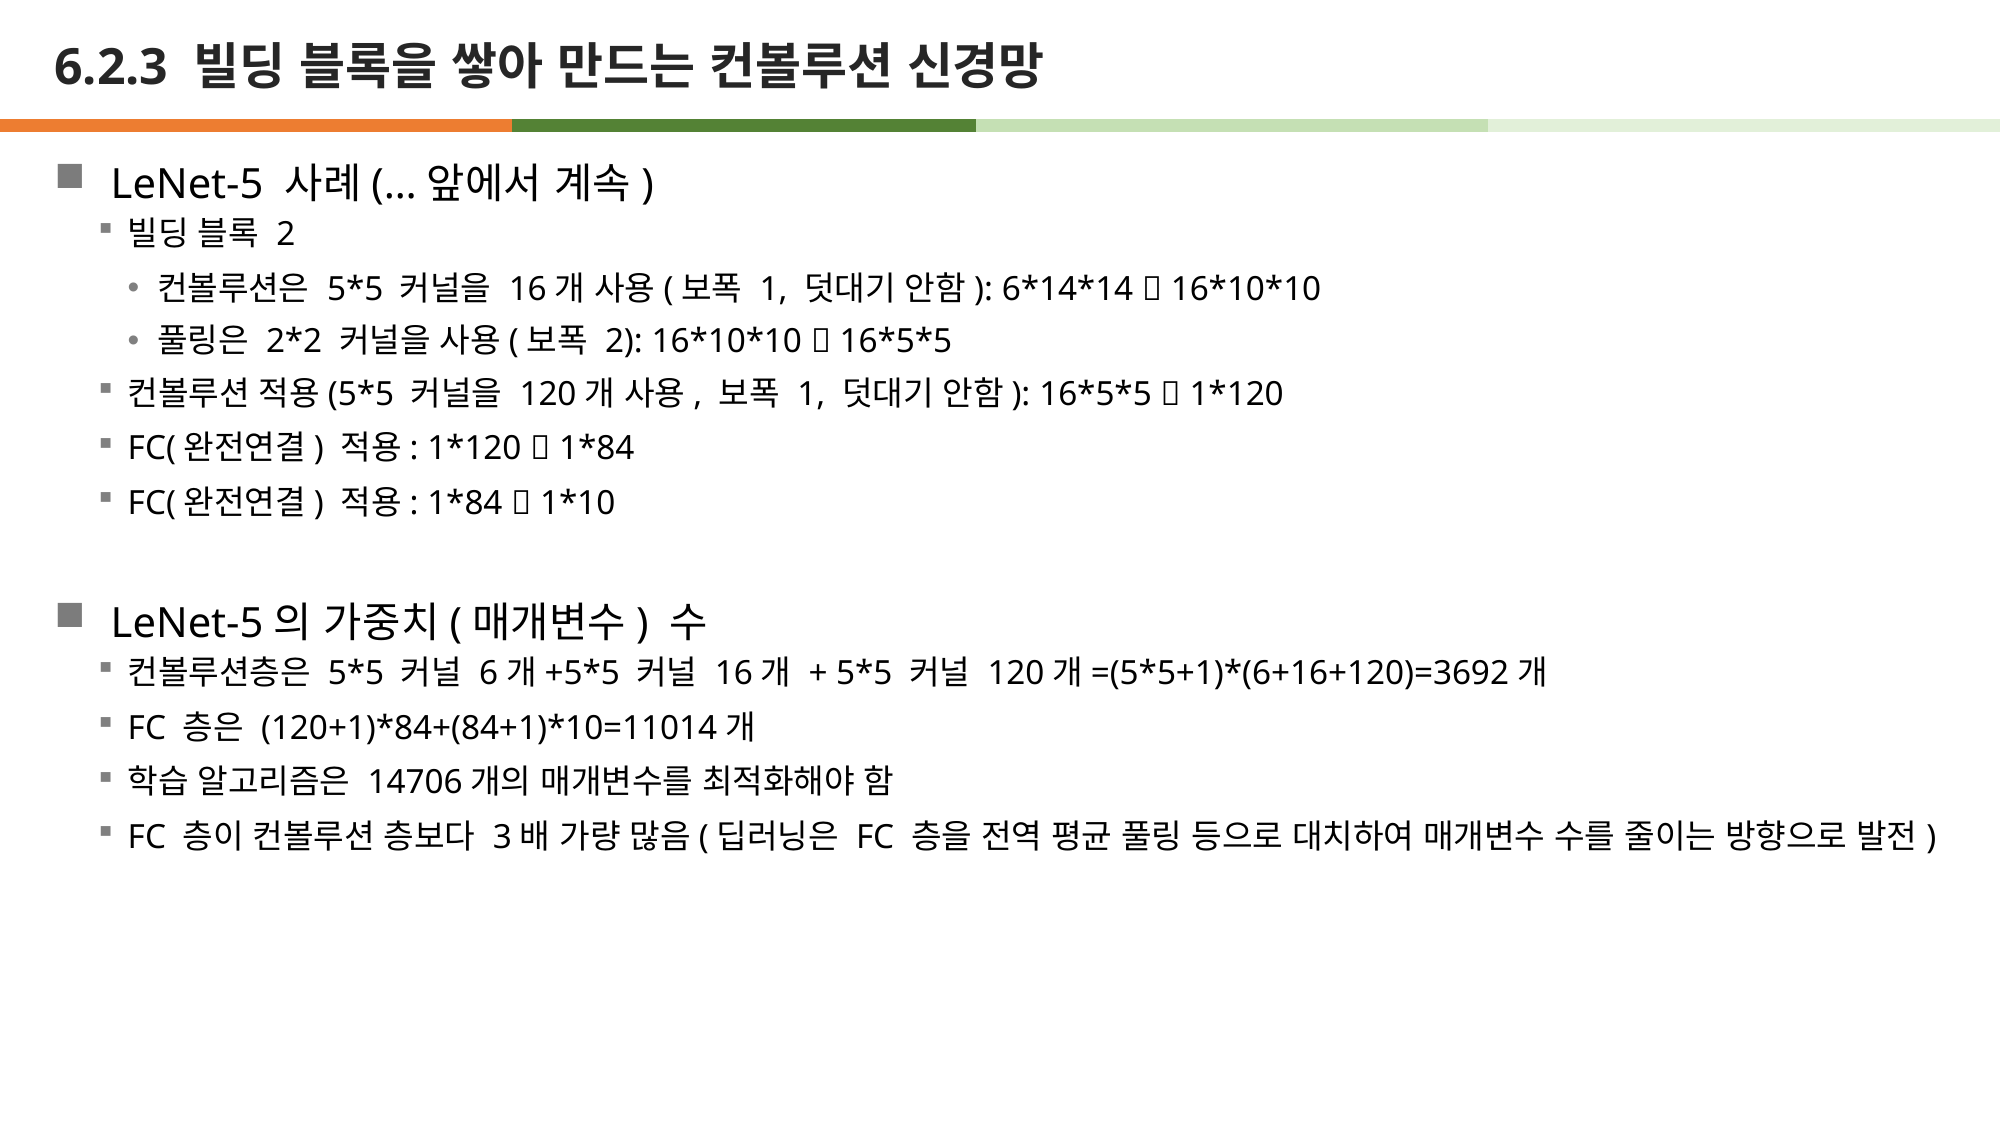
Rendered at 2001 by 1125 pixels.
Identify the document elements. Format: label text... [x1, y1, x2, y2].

list LeNet-5 사례(…앞에서 계속) 빌딩 블록 2 컨볼루션은 5*5 커널을 16개 사용(보폭 1, 덧대기 안함): 6*14*14  16*10*10 풀링은 2*2 커널을 사용(보폭 2): 16*10*10  16*5*5 컨볼루션 적용(5*5 커널을 120개 사용, 보폭 1, 덧대기 안함): 16*5*5  1*120 FC(완전연결) 적용: 1*120  1*84 FC(완전연결) 적용: 1*84  1*10 LeNet-5의 가중치(매개변수) 수 컨볼루션층은 5*5 커널 6개+5*5 커널 16개 + 5*5 커널 120개=(5*5+1)*(6+16+120)=3692개 FC 층은 (120+1)*84+(84+1)*10=11014개 학습 알고리즘은 14706개의 매개변수를 최적화해야 함 FC 층이 컨볼루션 층보다 3배 가량 많음(딥러닝은 FC 층을 전역 평균 풀링 등으로 대치하여 매개변수 수를 줄이는 방향으로 발전) [39, 149, 1961, 1083]
title 6.2.3 빌딩 블록을 쌓아 만드는 컨볼루션 신경망 [39, 23, 1693, 114]
